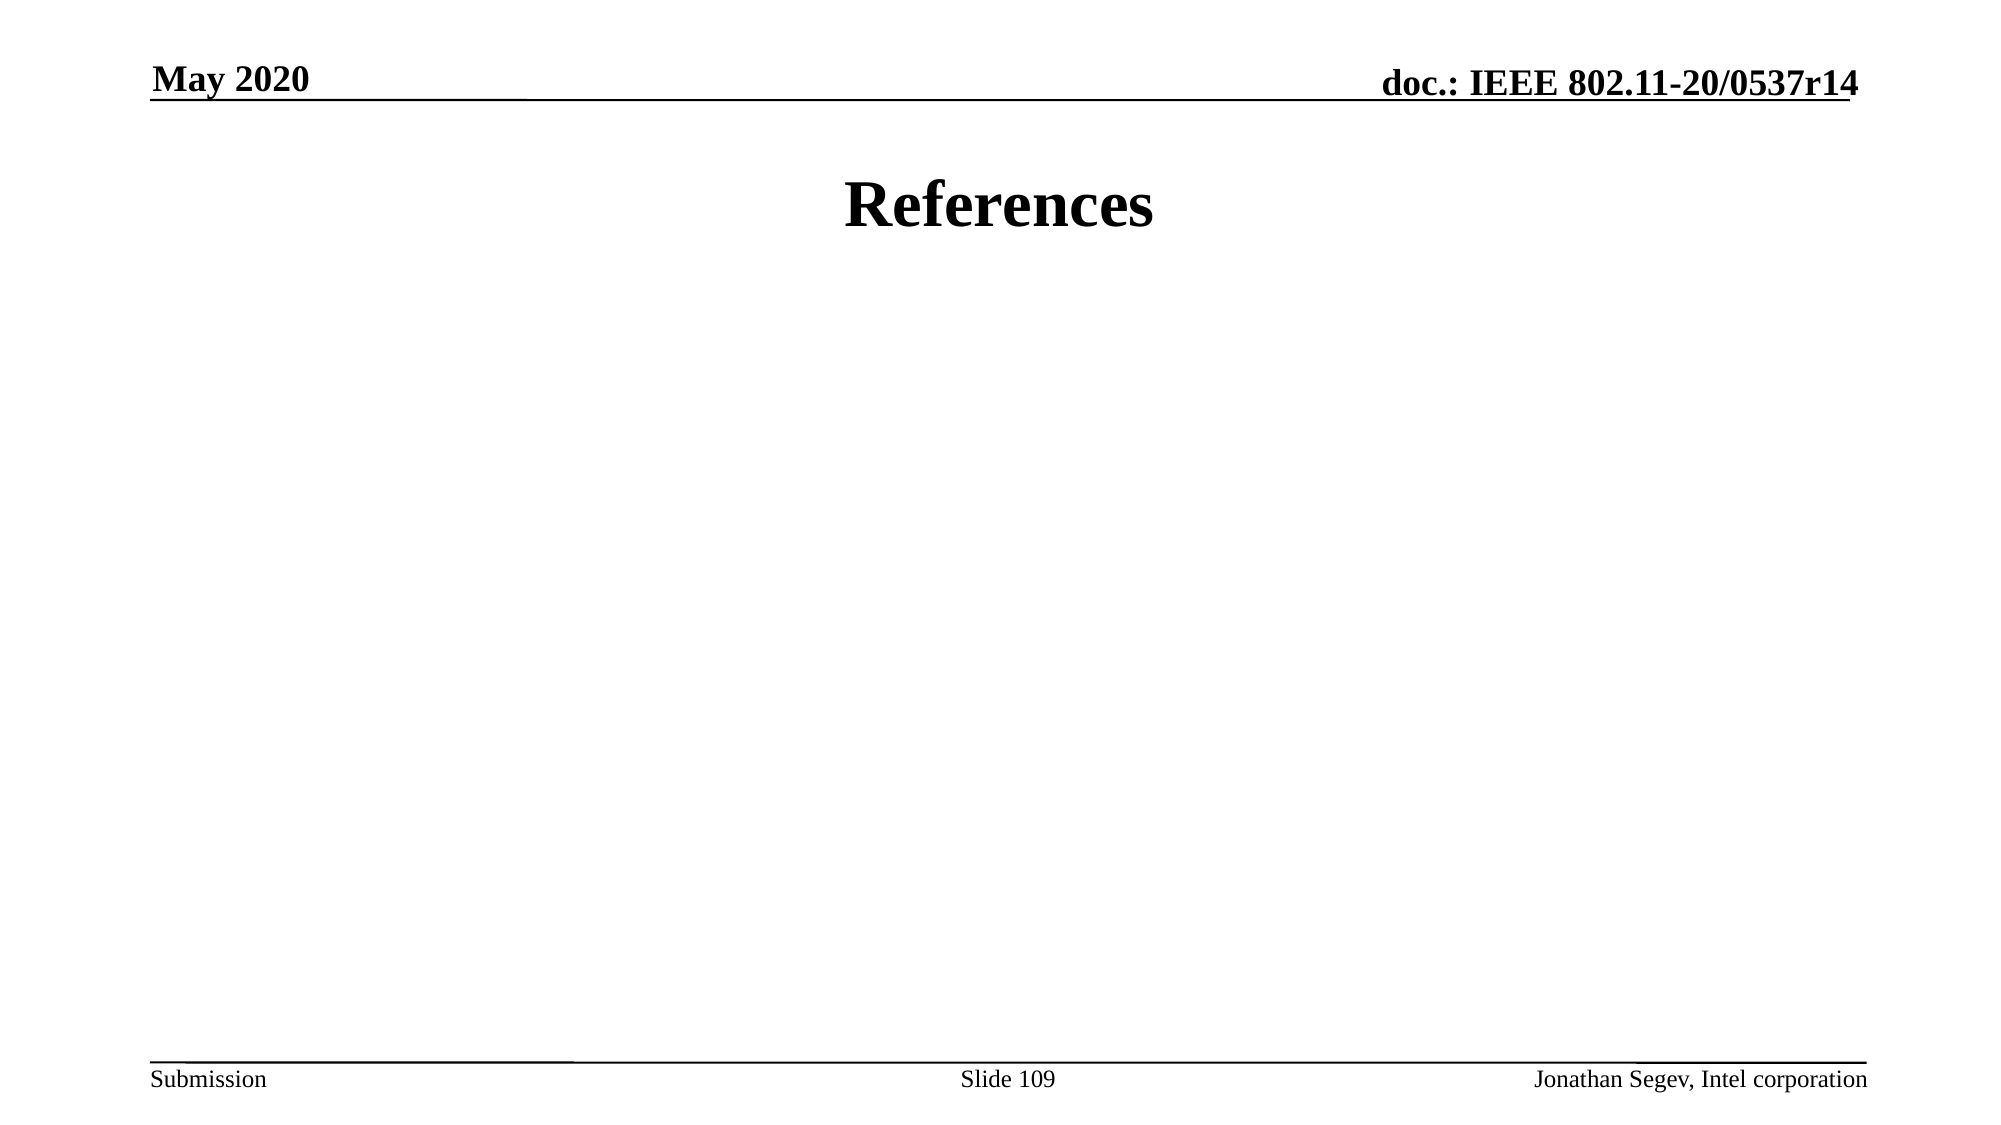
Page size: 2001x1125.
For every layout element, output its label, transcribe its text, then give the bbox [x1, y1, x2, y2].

slide_number Slide 109 [950, 1061, 1067, 1123]
footer Jonathan Segev, Intel corporation [1171, 1061, 1869, 1093]
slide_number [152, 54, 563, 100]
title References [149, 112, 1850, 288]
